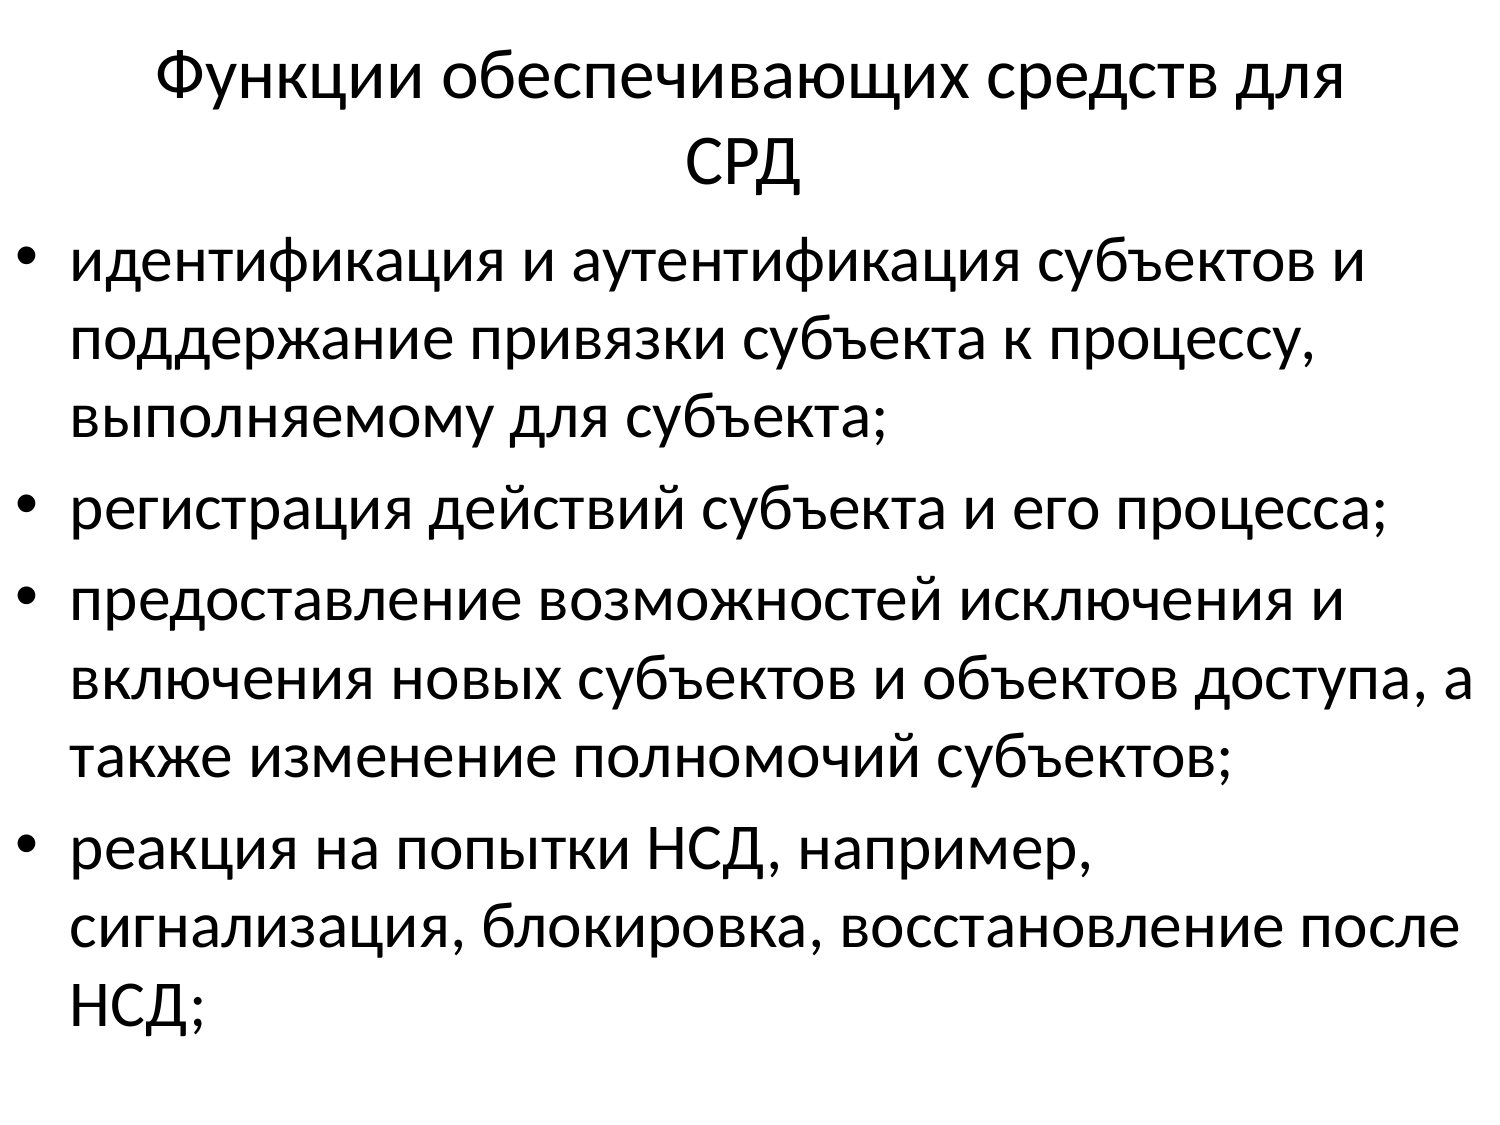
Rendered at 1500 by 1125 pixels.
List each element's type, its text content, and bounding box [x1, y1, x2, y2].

list идентификация и аутентификация субъектов и поддержание привязки субъекта к процессу, выполняемому для субъекта; регистрация действий субъекта и его процесса; предоставление возможностей исключения и включения новых субъектов и объектов доступа, а также изменение полномочий субъектов; реакция на попытки НСД, например, сигнализация, блокировка, восстановление после НСД; [0, 208, 1500, 1125]
title Функции обеспечивающих средств для СРД [76, 19, 1427, 207]
